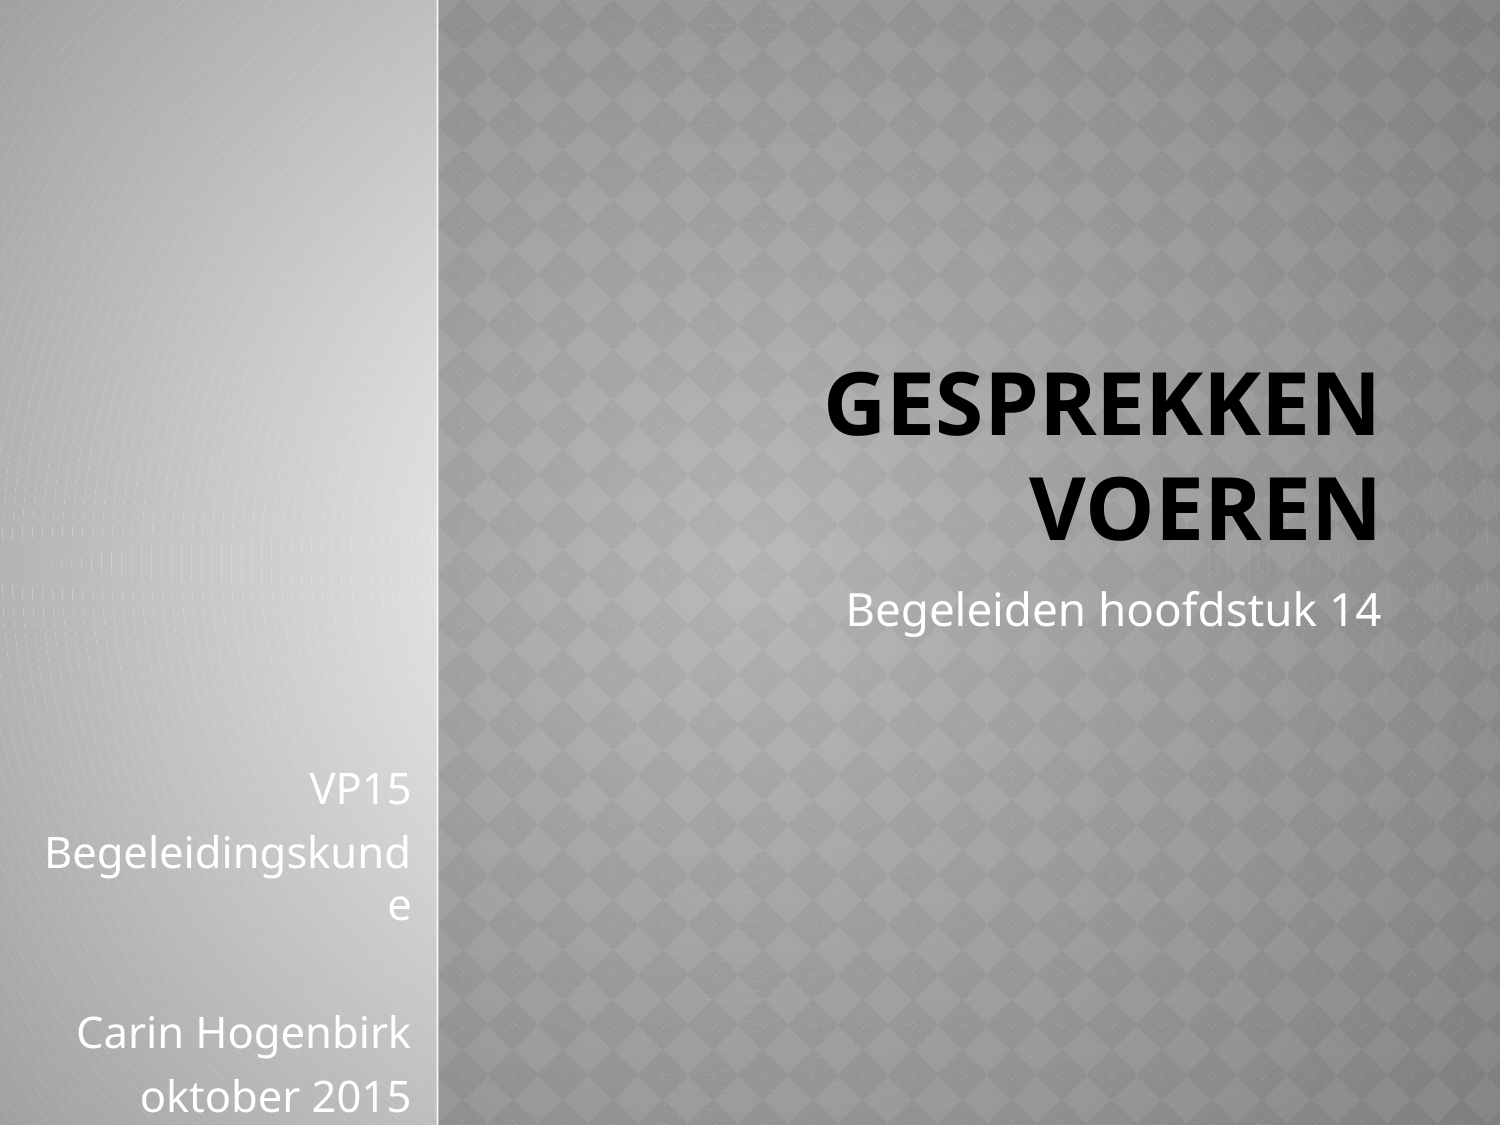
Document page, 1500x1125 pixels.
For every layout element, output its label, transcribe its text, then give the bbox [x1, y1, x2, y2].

text_box VP15 Begeleidingskunde Carin Hogenbirk oktober 2015 [22, 761, 420, 1125]
title Gesprekken voeren [454, 87, 1390, 558]
subtitle Begeleiden hoofdstuk 14 [550, 580, 1390, 762]
